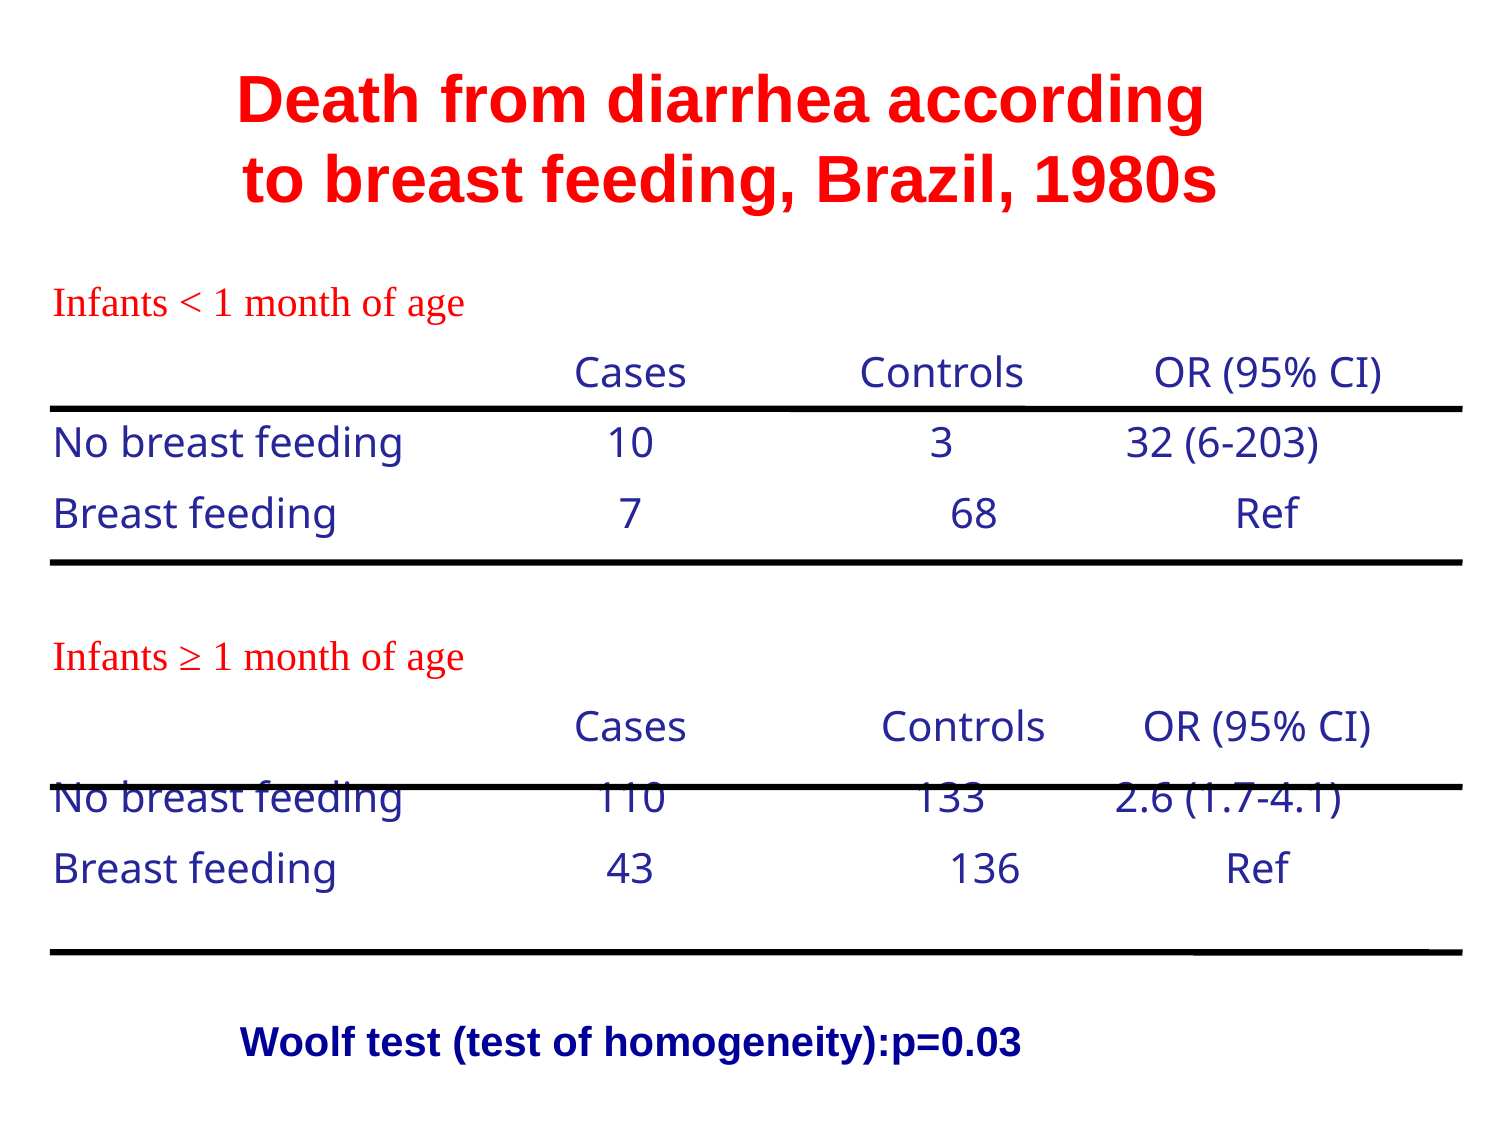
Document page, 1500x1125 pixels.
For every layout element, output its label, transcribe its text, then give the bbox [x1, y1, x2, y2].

text_box Infants < 1 month of age Cases Controls OR (95% CI) No breast feeding 10 3 32 (6-203) Breast feeding 7 68 Ref Infants ≥ 1 month of age Cases Controls OR (95% CI) No breast feeding 110 133 2.6 (1.7-4.1) Breast feeding 43 136 Ref [37, 267, 1500, 899]
title Death from diarrhea according to breast feeding, Brazil, 1980s [49, 54, 1413, 218]
text_box Woolf test (test of homogeneity):p=0.03 [224, 1007, 1275, 1083]
